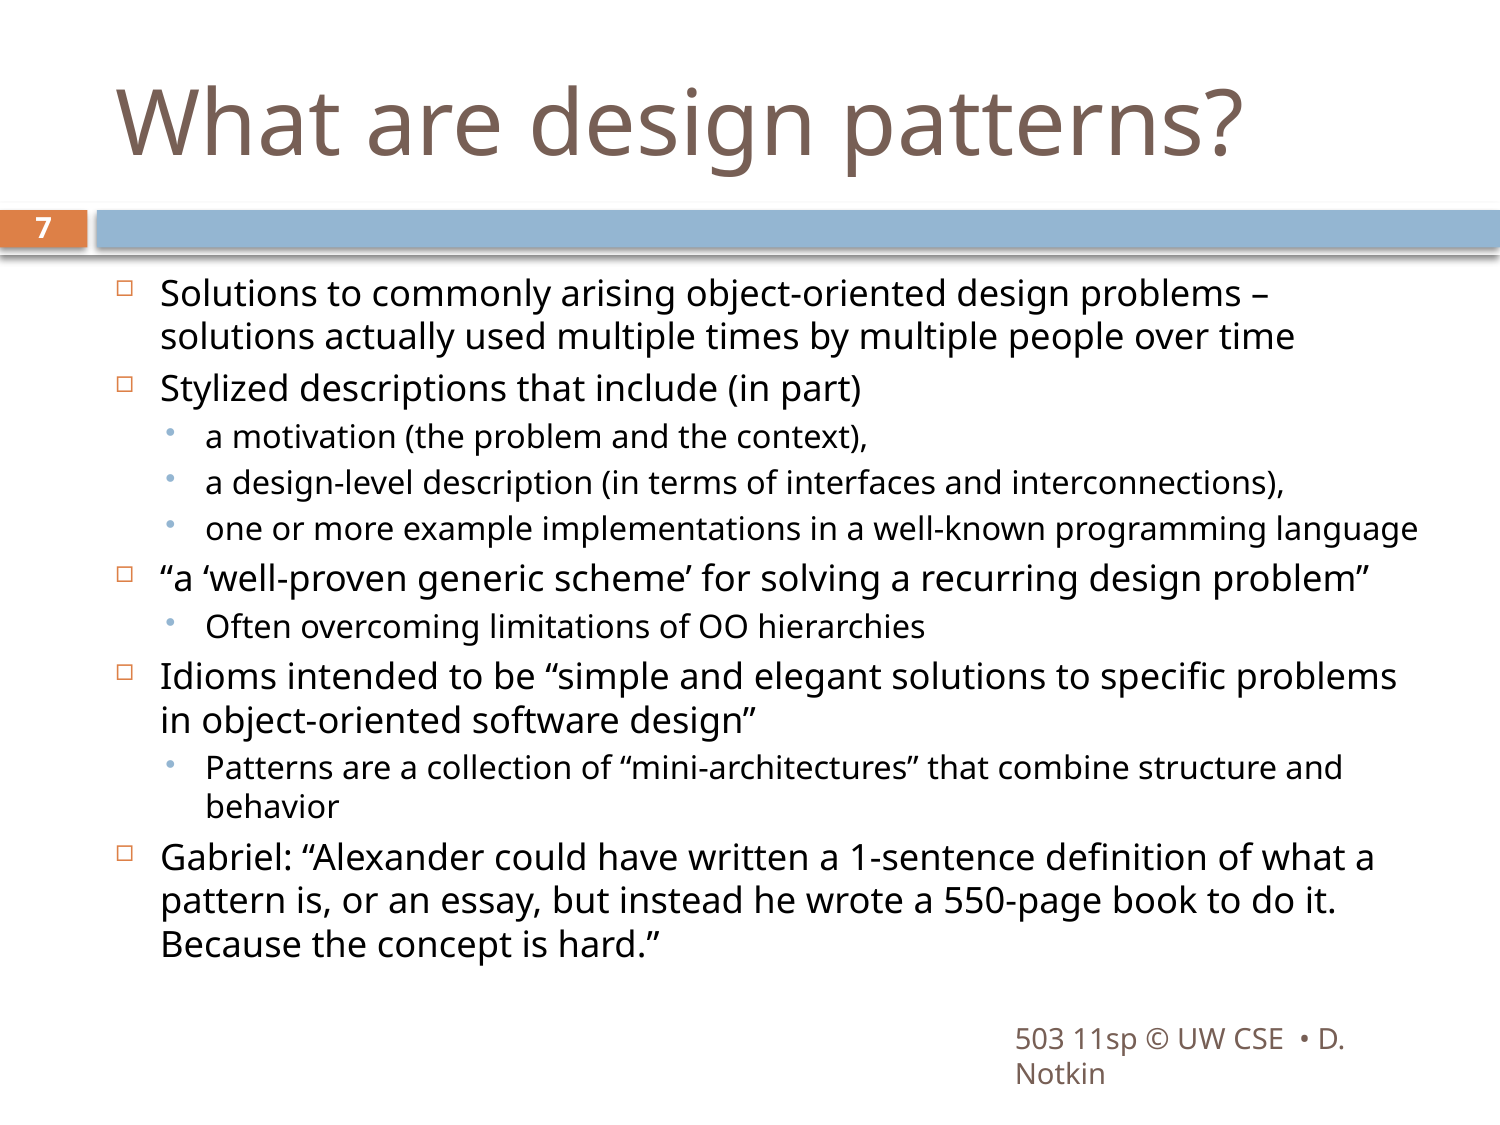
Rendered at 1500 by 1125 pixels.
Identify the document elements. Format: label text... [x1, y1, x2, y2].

title What are design patterns? [100, 37, 1438, 200]
slide_number 503 11sp © UW CSE • D. Notkin [999, 1025, 1438, 1085]
list Solutions to commonly arising object-oriented design problems – solutions actually used multiple times by multiple people over time Stylized descriptions that include (in part) a motivation (the problem and the context), a design-level description (in terms of interfaces and interconnections), one or more example implementations in a well-known programming language “a ‘well-proven generic scheme’ for solving a recurring design problem” Often overcoming limitations of OO hierarchies Idioms intended to be “simple and elegant solutions to specific problems in object-oriented software design” Patterns are a collection of “mini-architectures” that combine structure and behavior Gabriel: “Alexander could have written a 1-sentence definition of what a pattern is, or an essay, but instead he wrote a 550-page book to do it. Because the concept is hard.” [100, 262, 1438, 1000]
slide_number 7 [0, 208, 88, 249]
